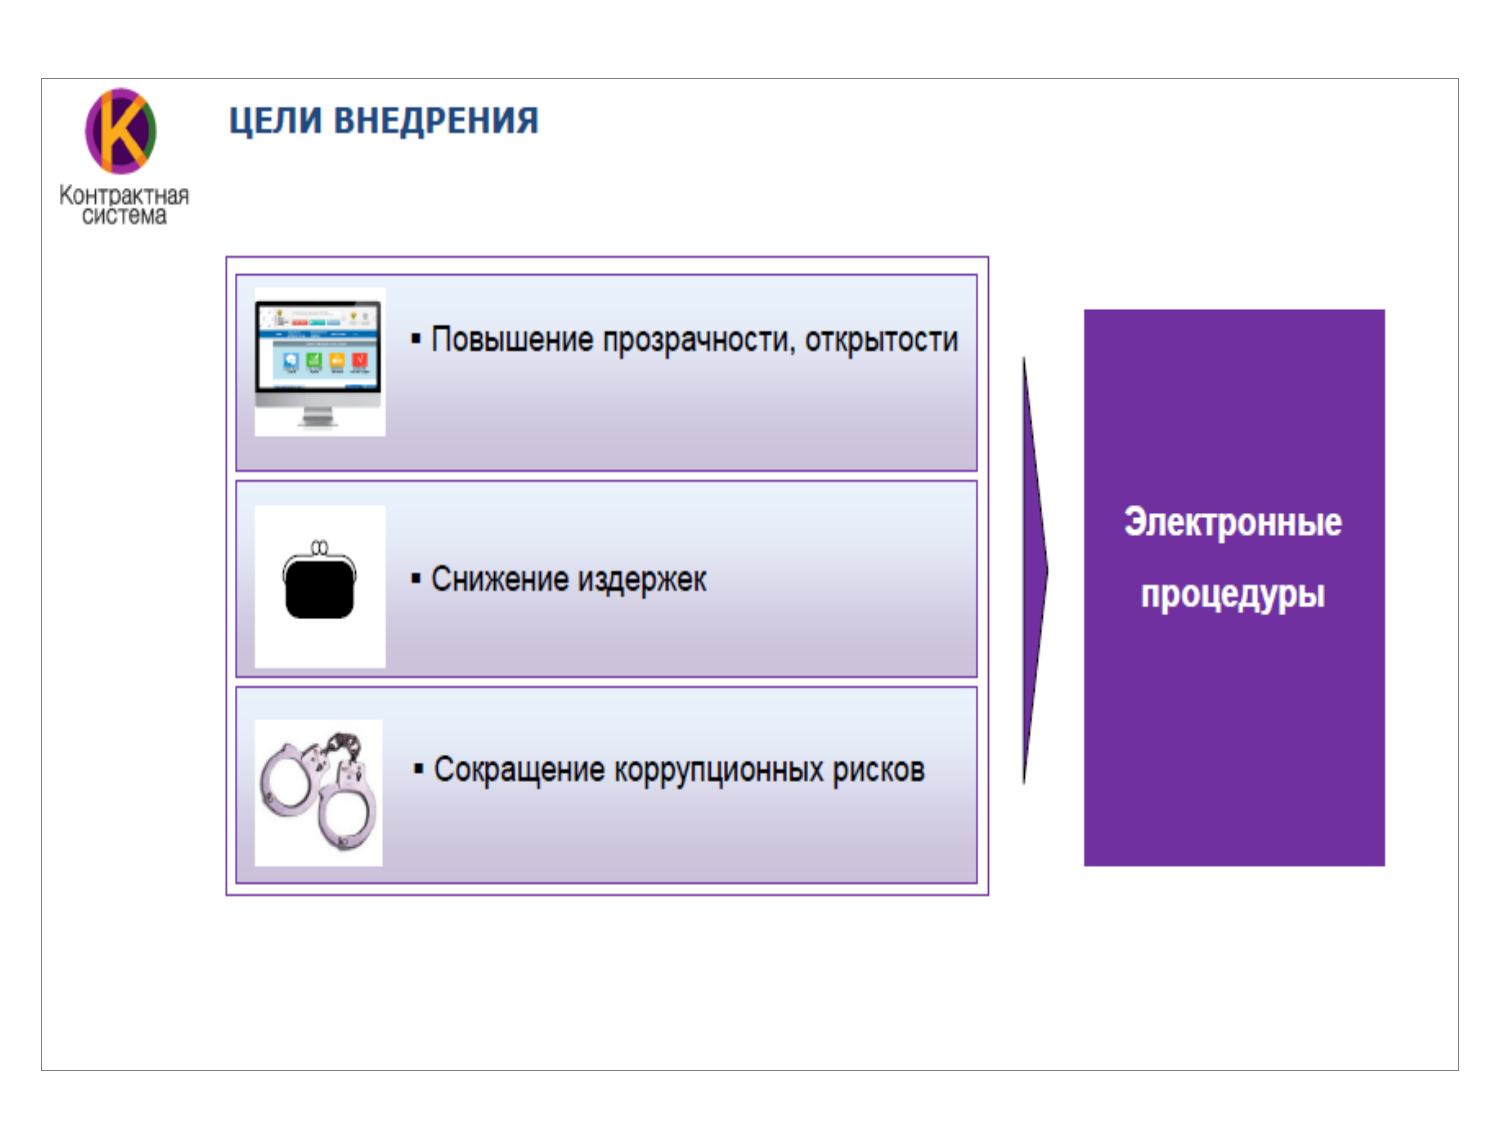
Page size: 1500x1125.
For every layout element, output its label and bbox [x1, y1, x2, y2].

picture [41, 77, 1459, 1071]
